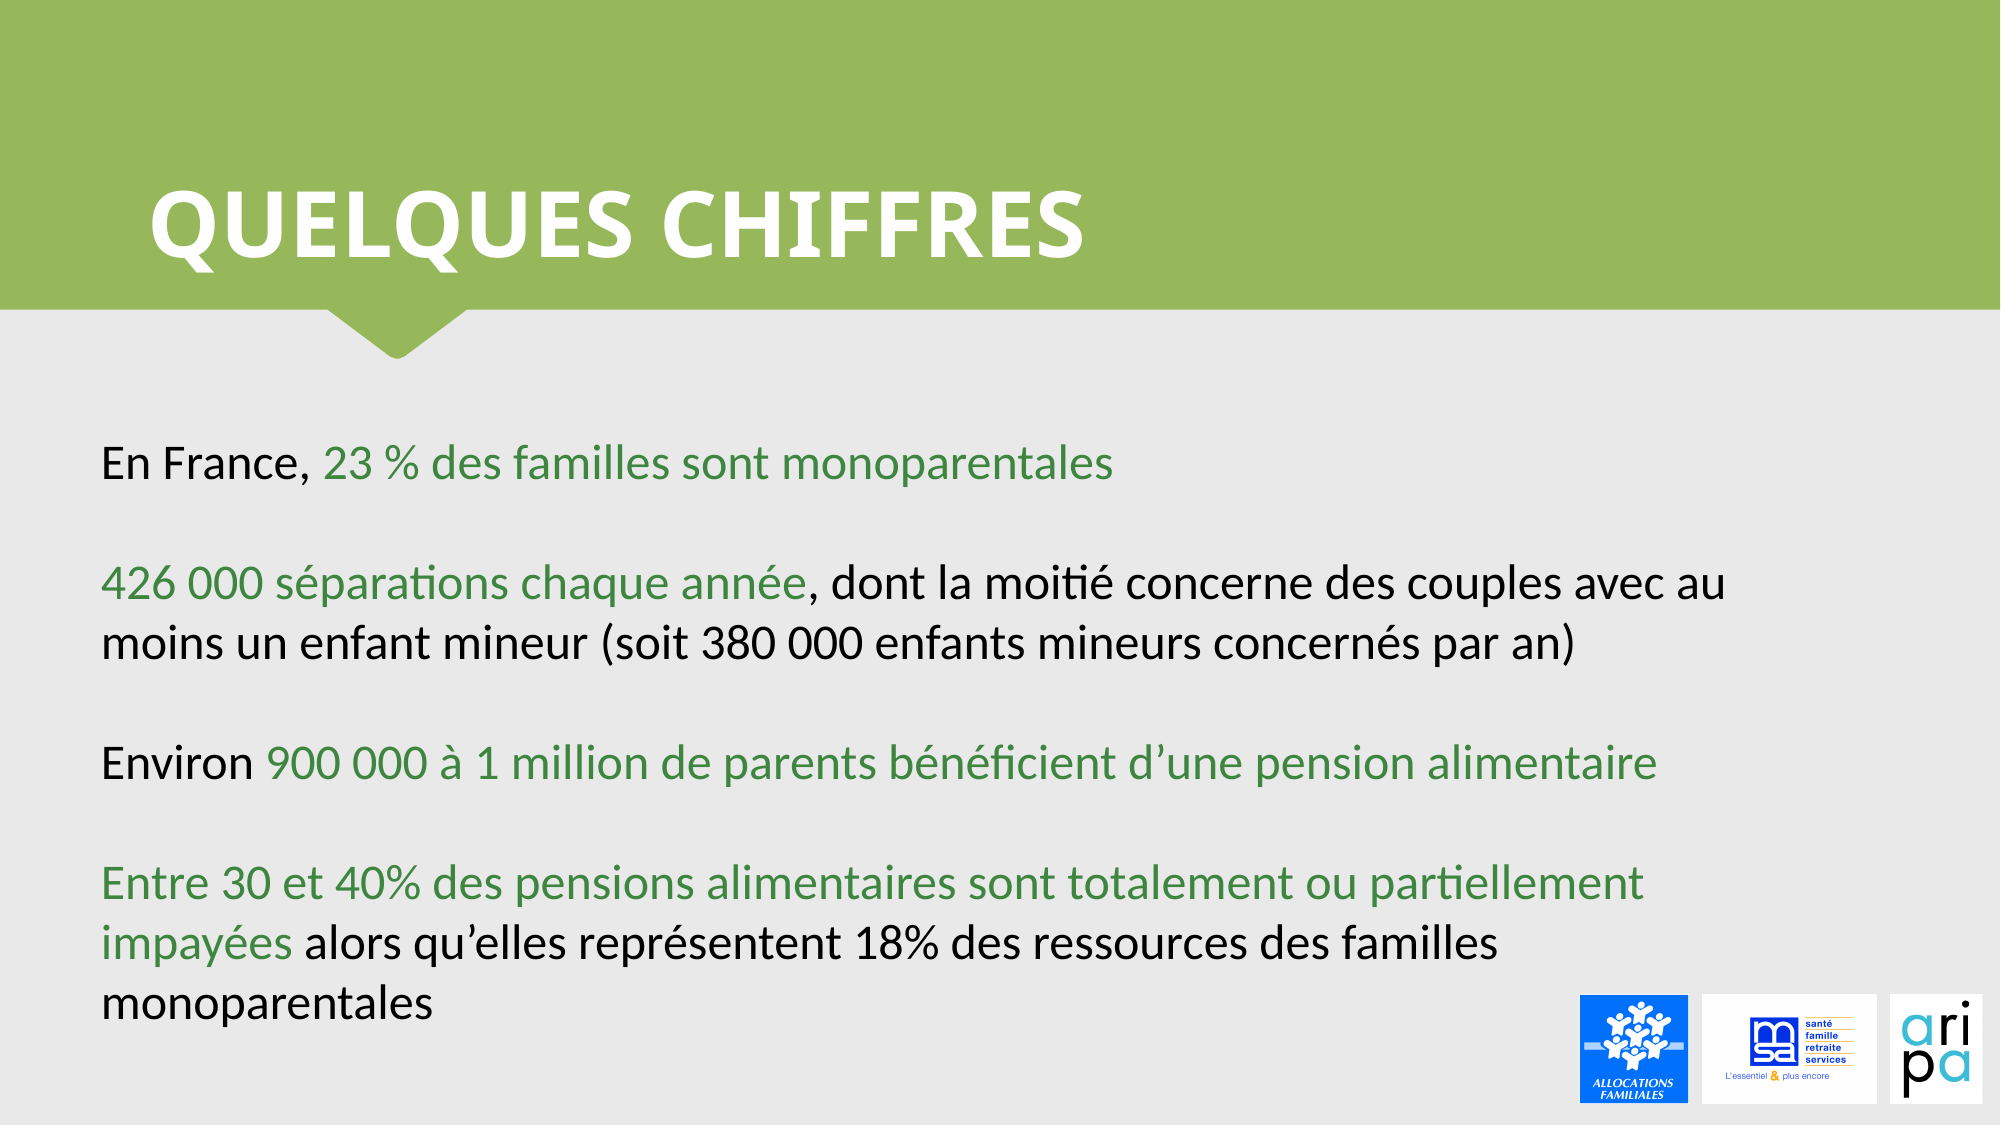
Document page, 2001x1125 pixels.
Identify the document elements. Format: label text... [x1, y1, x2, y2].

title QUELQUES CHIFFRES [132, 141, 1868, 301]
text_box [1579, 993, 1983, 1104]
text_box En France, 23 % des familles sont monoparentales 426 000 séparations chaque année, dont la moitié concerne des couples avec au moins un enfant mineur (soit 380 000 enfants mineurs concernés par an) Environ 900 000 à 1 million de parents bénéficient d’une pension alimentaire Entre 30 et 40% des pensions alimentaires sont totalement ou partiellement impayées alors qu’elles représentent 18% des ressources des familles monoparentales [85, 421, 1846, 1097]
